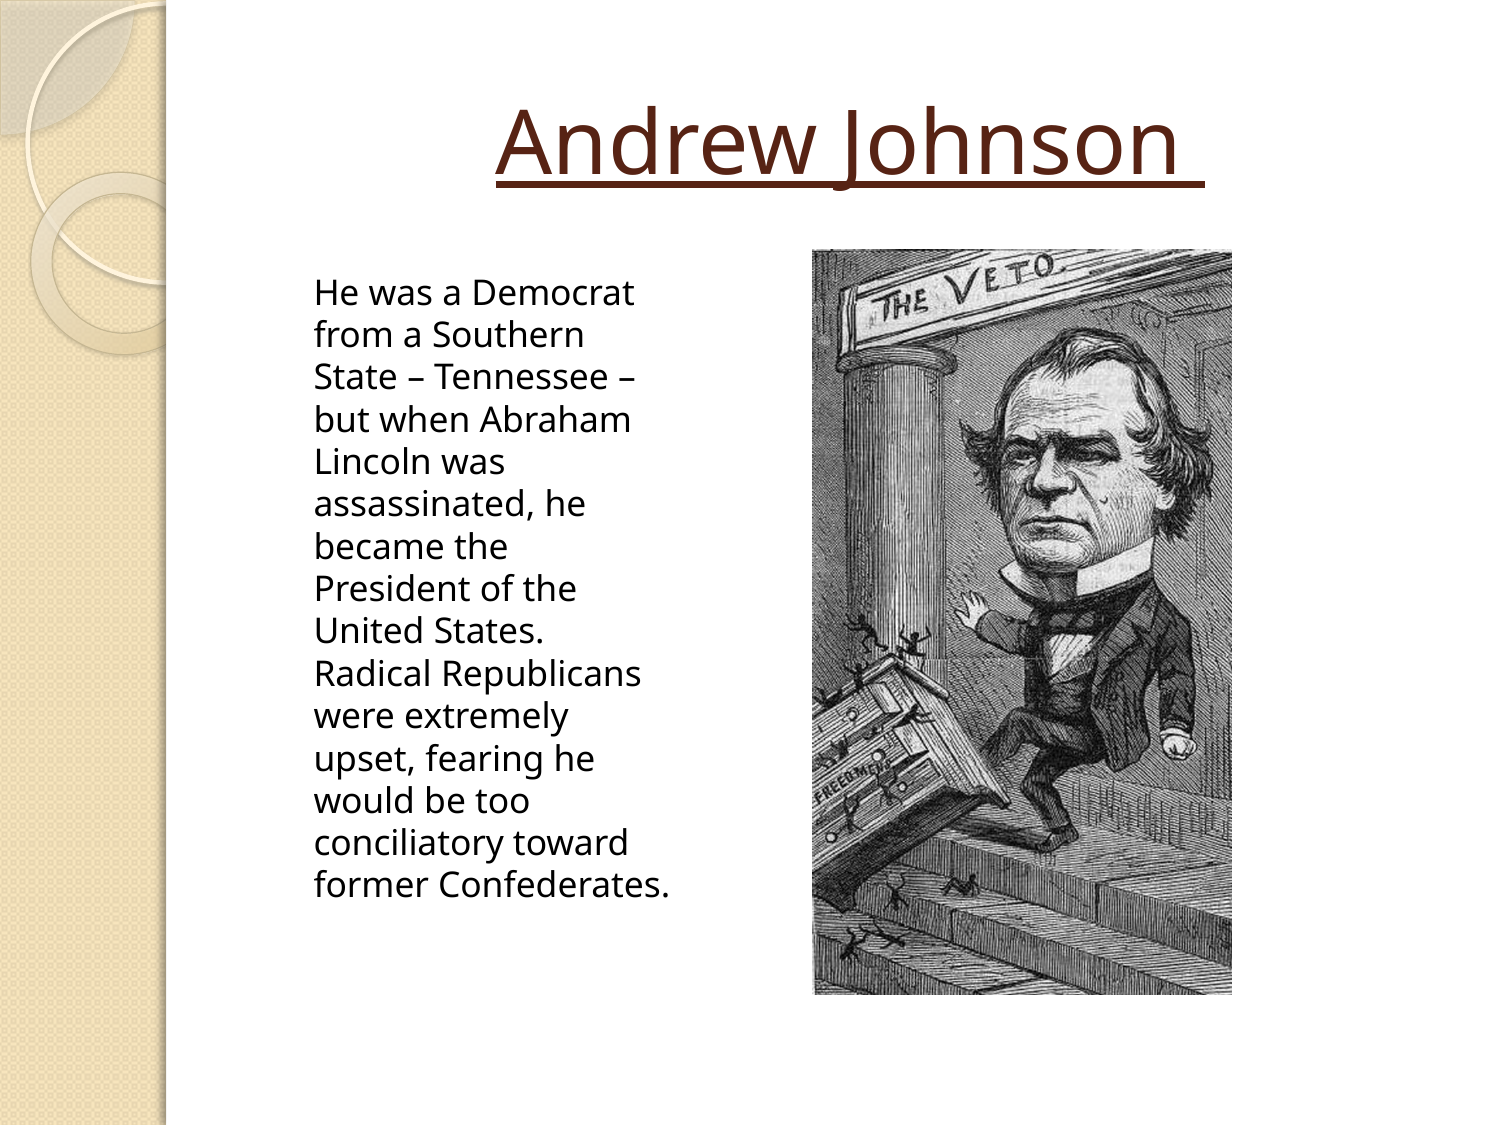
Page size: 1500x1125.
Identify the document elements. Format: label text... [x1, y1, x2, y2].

title Andrew Johnson [235, 45, 1466, 233]
list He was a Democrat from a Southern State – Tennessee – but when Abraham Lincoln was assassinated, he became the President of the United States. Radical Republicans were extremely upset, fearing he would be too conciliatory toward former Confederates. [287, 262, 688, 950]
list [812, 249, 1232, 996]
